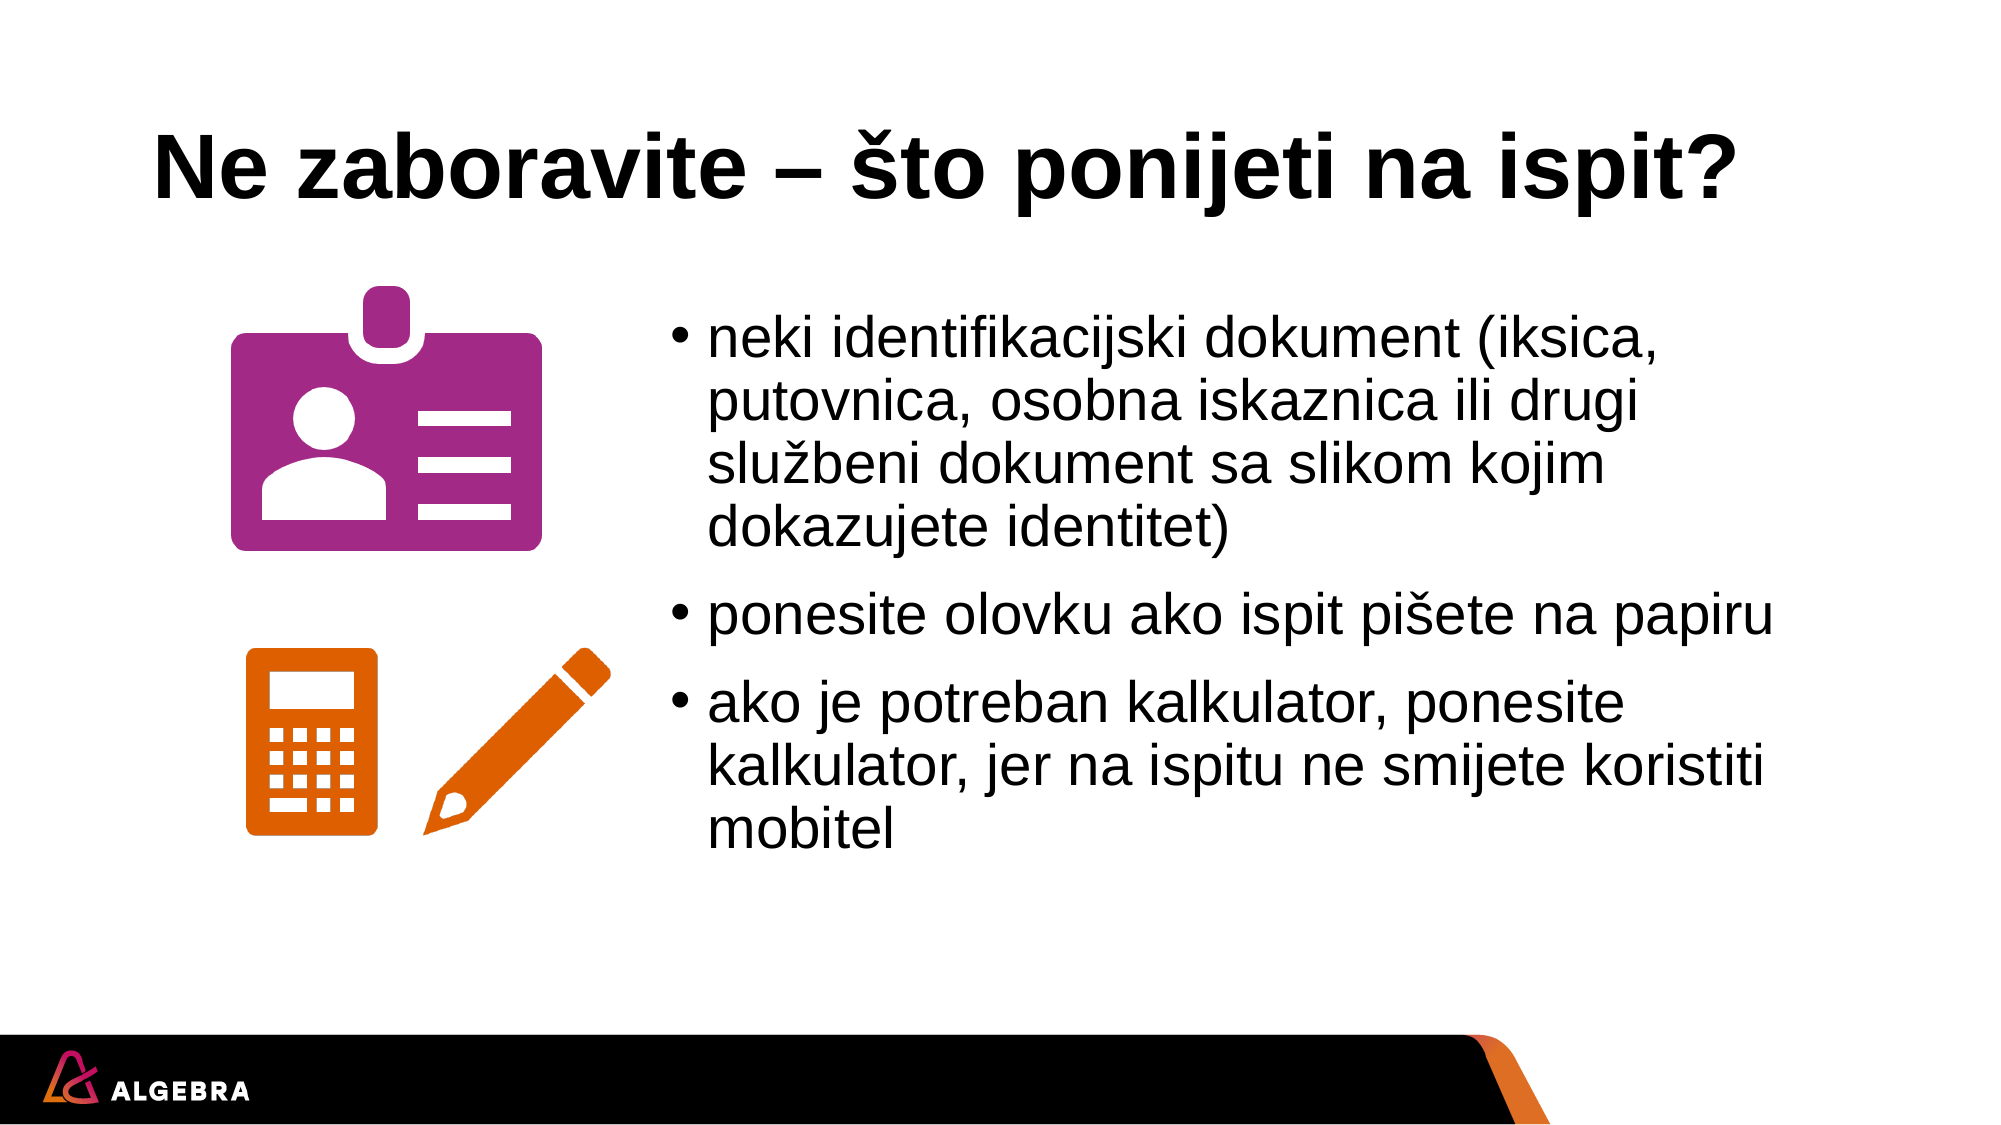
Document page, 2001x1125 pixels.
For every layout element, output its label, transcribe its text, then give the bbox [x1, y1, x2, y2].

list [199, 231, 573, 606]
list neki identifikacijski dokument (iksica, putovnica, osobna iskaznica ili drugi službeni dokument sa slikom kojim dokazujete identitet) ponesite olovku ako ispit pišete na papiru ako je potreban kalkulator, ponesite kalkulator, jer na ispitu ne smijete koristiti mobitel [655, 299, 1863, 1014]
title Ne zaboravite – što ponijeti na ispit? [137, 59, 1863, 278]
picture [0, 1034, 1733, 1125]
picture [199, 629, 629, 854]
